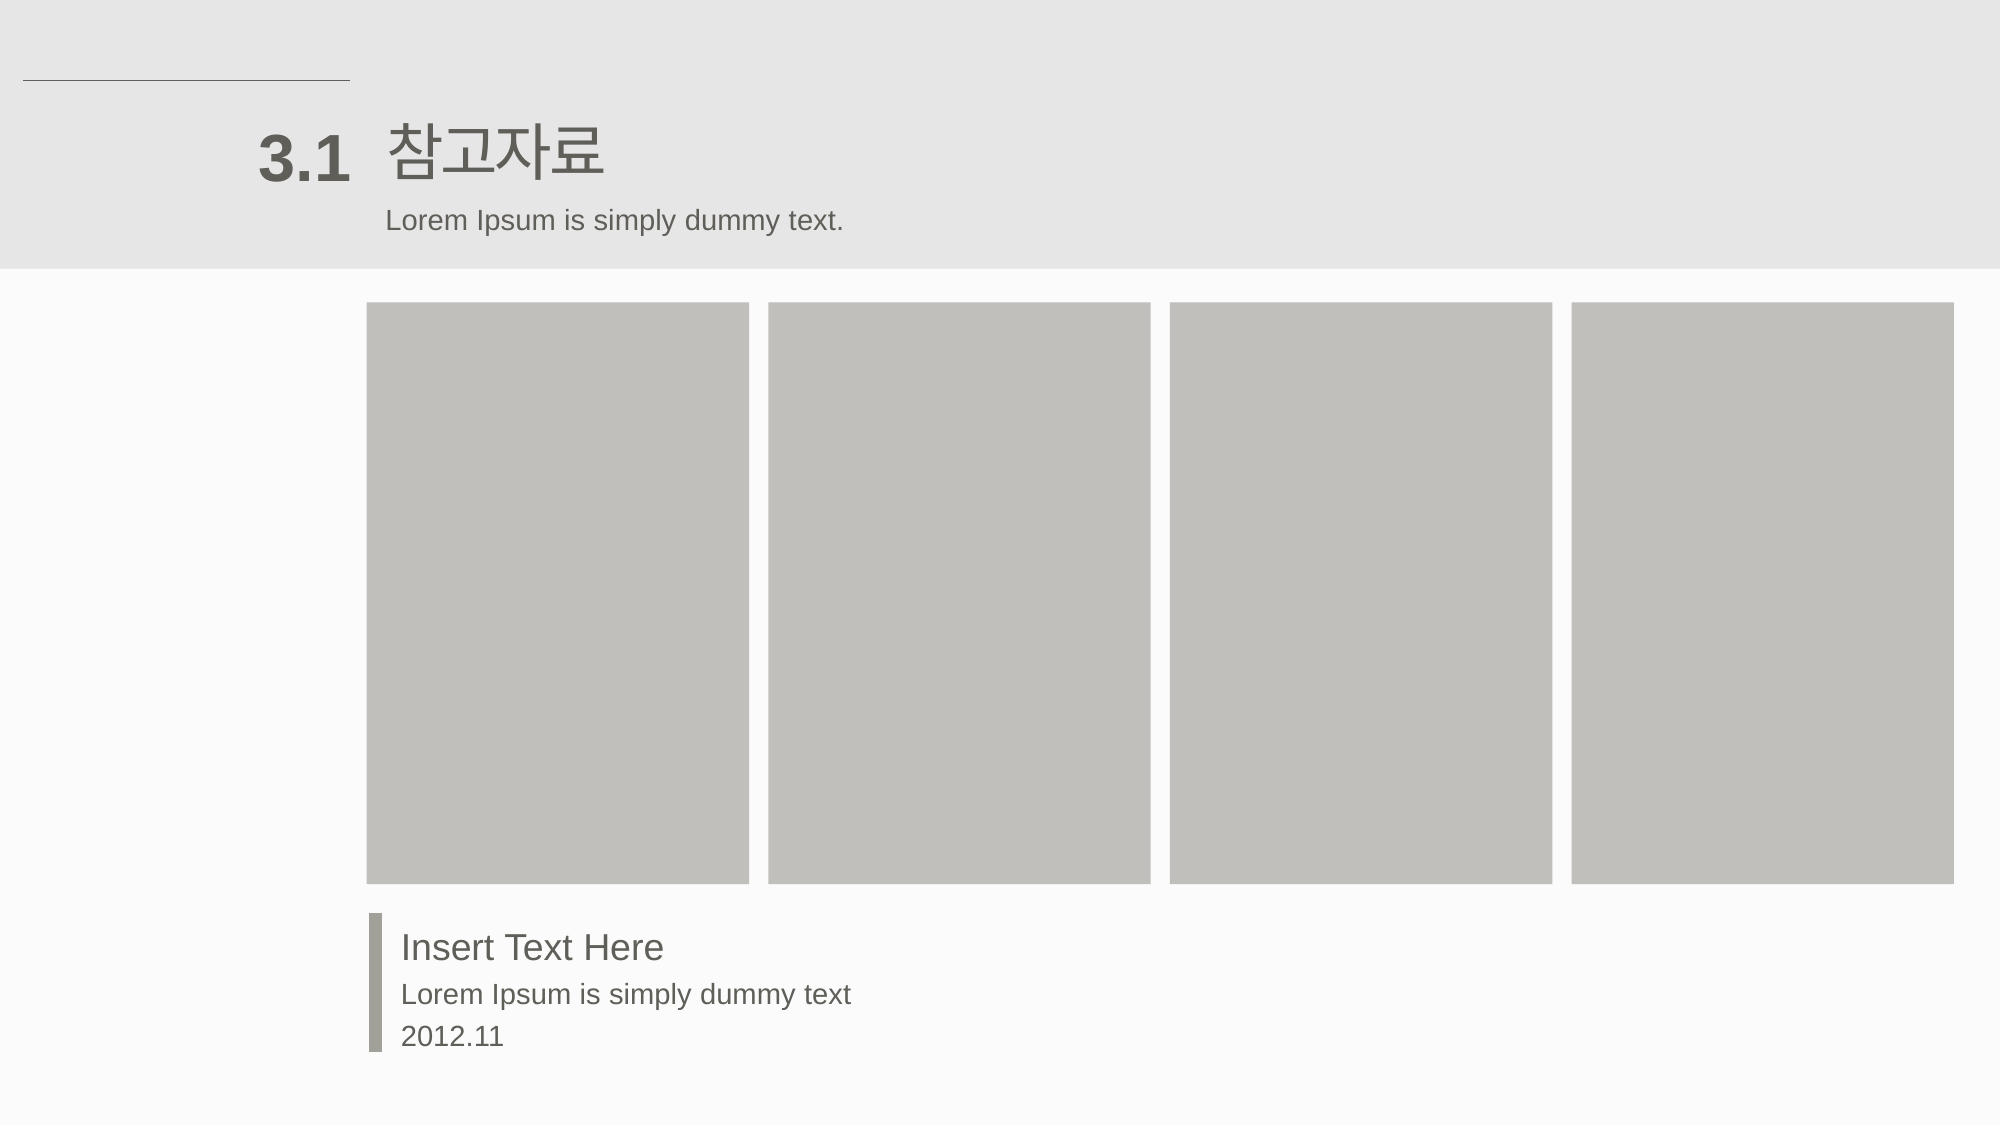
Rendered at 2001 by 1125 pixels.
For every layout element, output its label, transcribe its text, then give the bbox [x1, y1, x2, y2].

text_box 참고자료 [371, 105, 622, 193]
text_box [767, 301, 1152, 885]
text_box Lorem Ipsum is simply dummy text. [370, 193, 868, 244]
text_box [366, 301, 750, 885]
text_box Insert Text Here Lorem Ipsum is simply dummy text 2012.11 [386, 906, 867, 1060]
text_box [1169, 301, 1553, 885]
text_box [1570, 301, 1955, 885]
text_box [0, 0, 2000, 270]
text_box 3.1 [243, 106, 366, 202]
